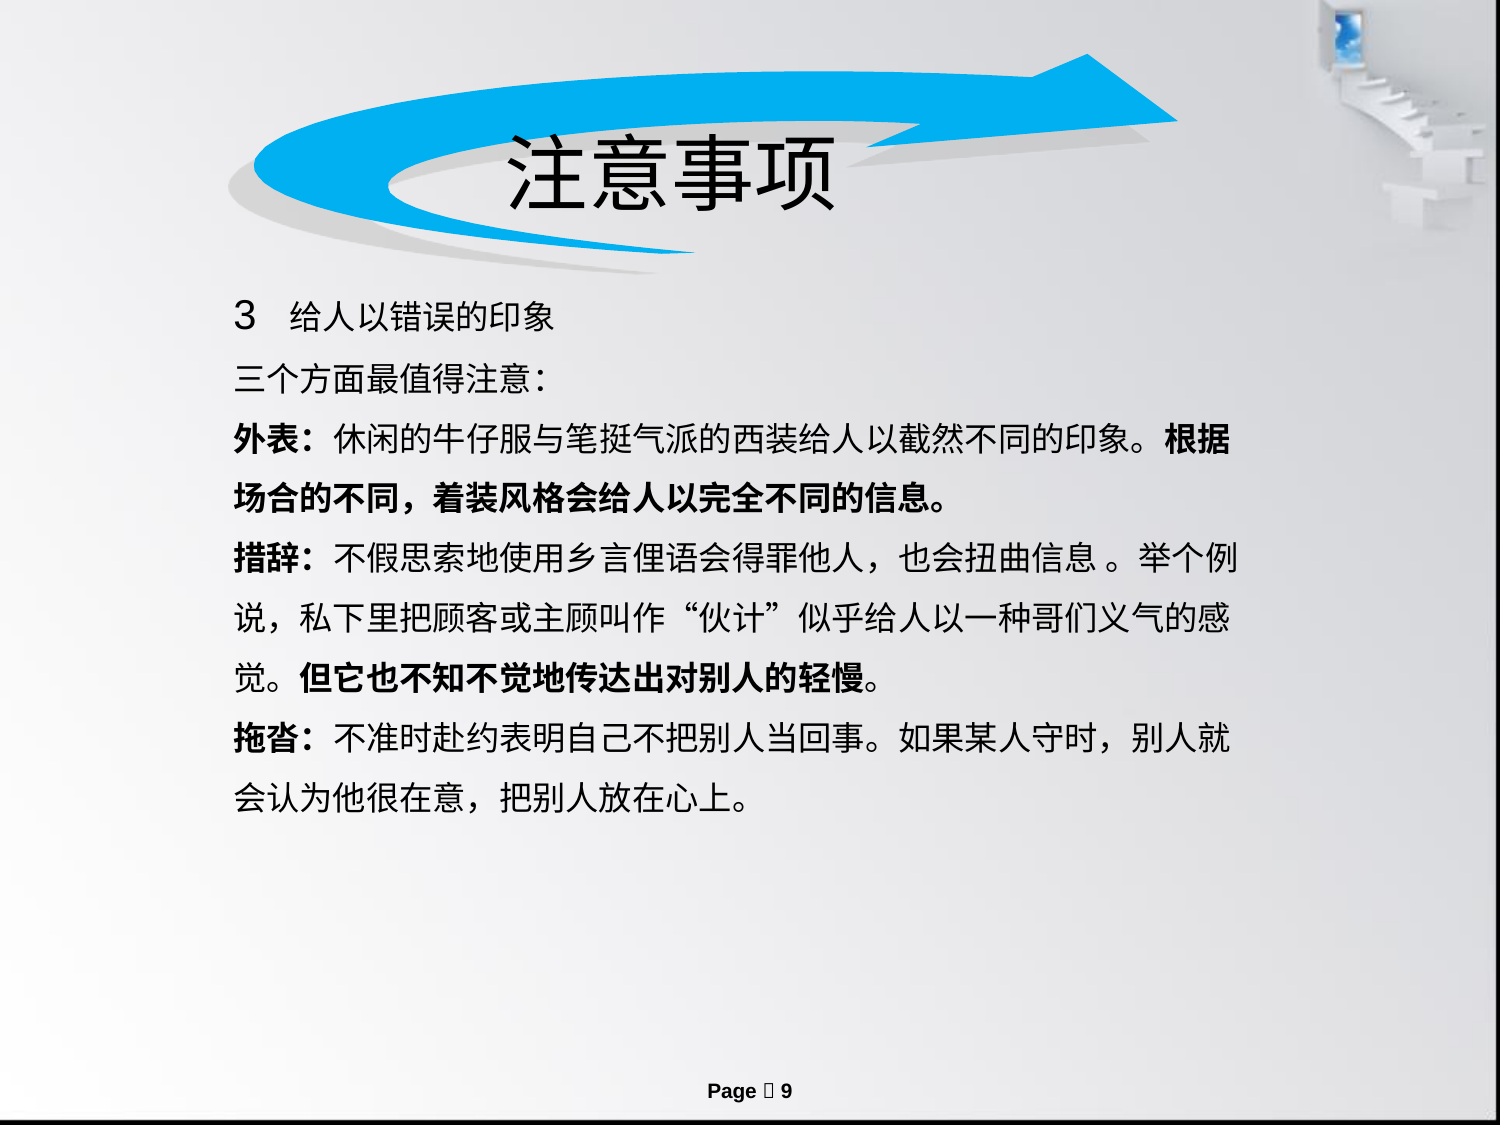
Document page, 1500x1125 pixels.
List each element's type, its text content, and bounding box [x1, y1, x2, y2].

picture [0, 0, 1500, 1125]
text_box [253, 53, 1179, 255]
list 3 给人以错误的印象 三个方面最值得注意： 外表：休闲的牛仔服与笔挺气派的西装给人以截然不同的印象。根据场合的不同，着装风格会给人以完全不同的信息。 措辞：不假思索地使用乡言俚语会得罪他人，也会扭曲信息 。举个例说，私下里把顾客或主顾叫作“伙计”似乎给人以一种哥们义气的感觉。但它也不知不觉地传达出对别人的轻慢。 拖沓：不准时赴约表明自己不把别人当回事。如果某人守时，别人就会认为他很在意，把别人放在心上。 [218, 255, 1263, 893]
